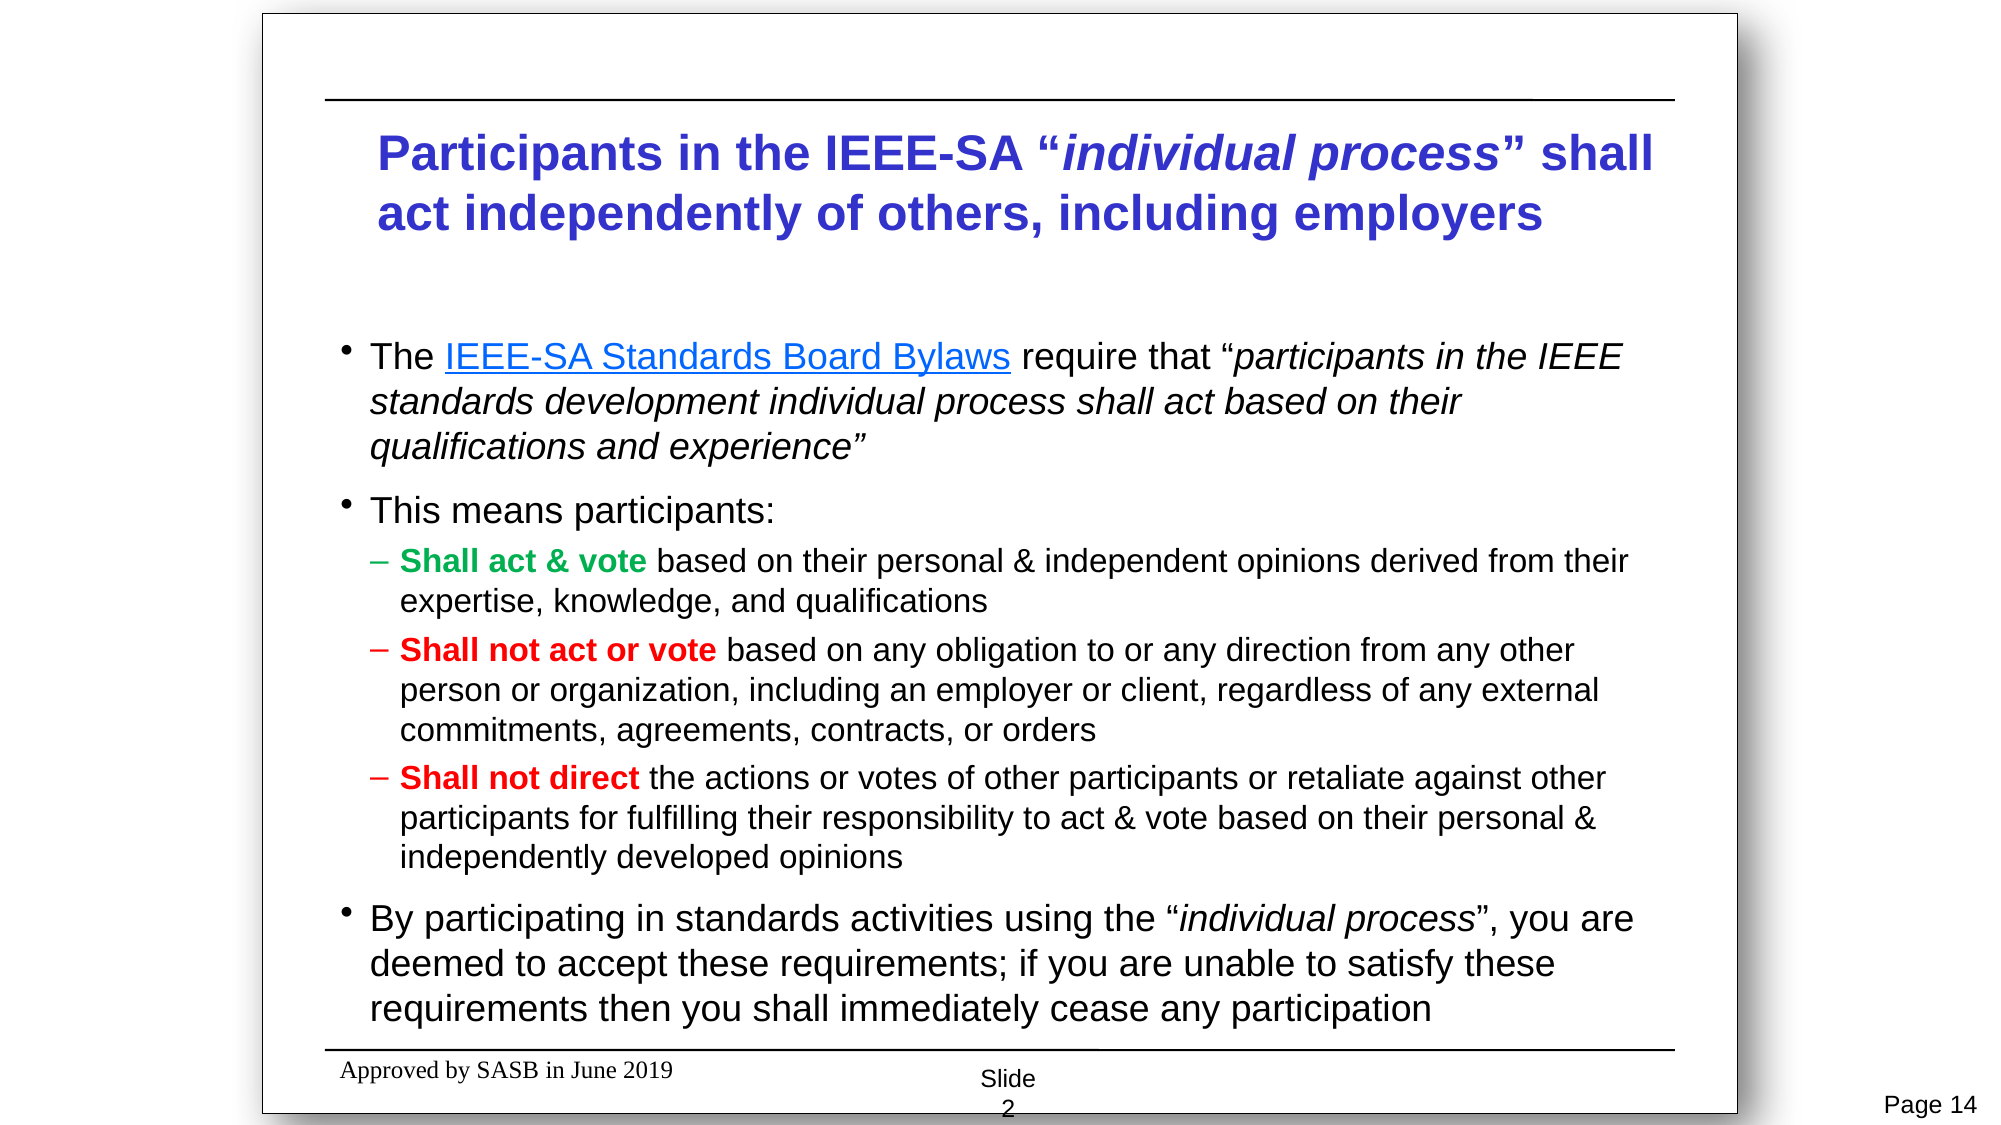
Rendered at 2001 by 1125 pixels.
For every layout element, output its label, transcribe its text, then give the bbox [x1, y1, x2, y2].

title Participants in the IEEE-SA “individual process” shall act independently of others, including employers [362, 112, 1725, 288]
slide_number Slide 2 [969, 1062, 1047, 1125]
list The IEEE-SA Standards Board Bylaws require that “participants in the IEEE standards development individual process shall act based on their qualifications and experience” This means participants: Shall act & vote based on their personal & independent opinions derived from their expertise, knowledge, and qualifications Shall not act or vote based on any obligation to or any direction from any other person or organization, including an employer or client, regardless of any external commitments, agreements, contracts, or orders Shall not direct the actions or votes of other participants or retaliate against other participants for fulfilling their responsibility to act & vote based on their personal & independently developed opinions By participating in standards activities using the “individual process”, you are deemed to accept these requirements; if you are unable to satisfy these requirements then you shall immediately cease any participation [324, 324, 1675, 1000]
picture [263, 14, 1737, 1113]
